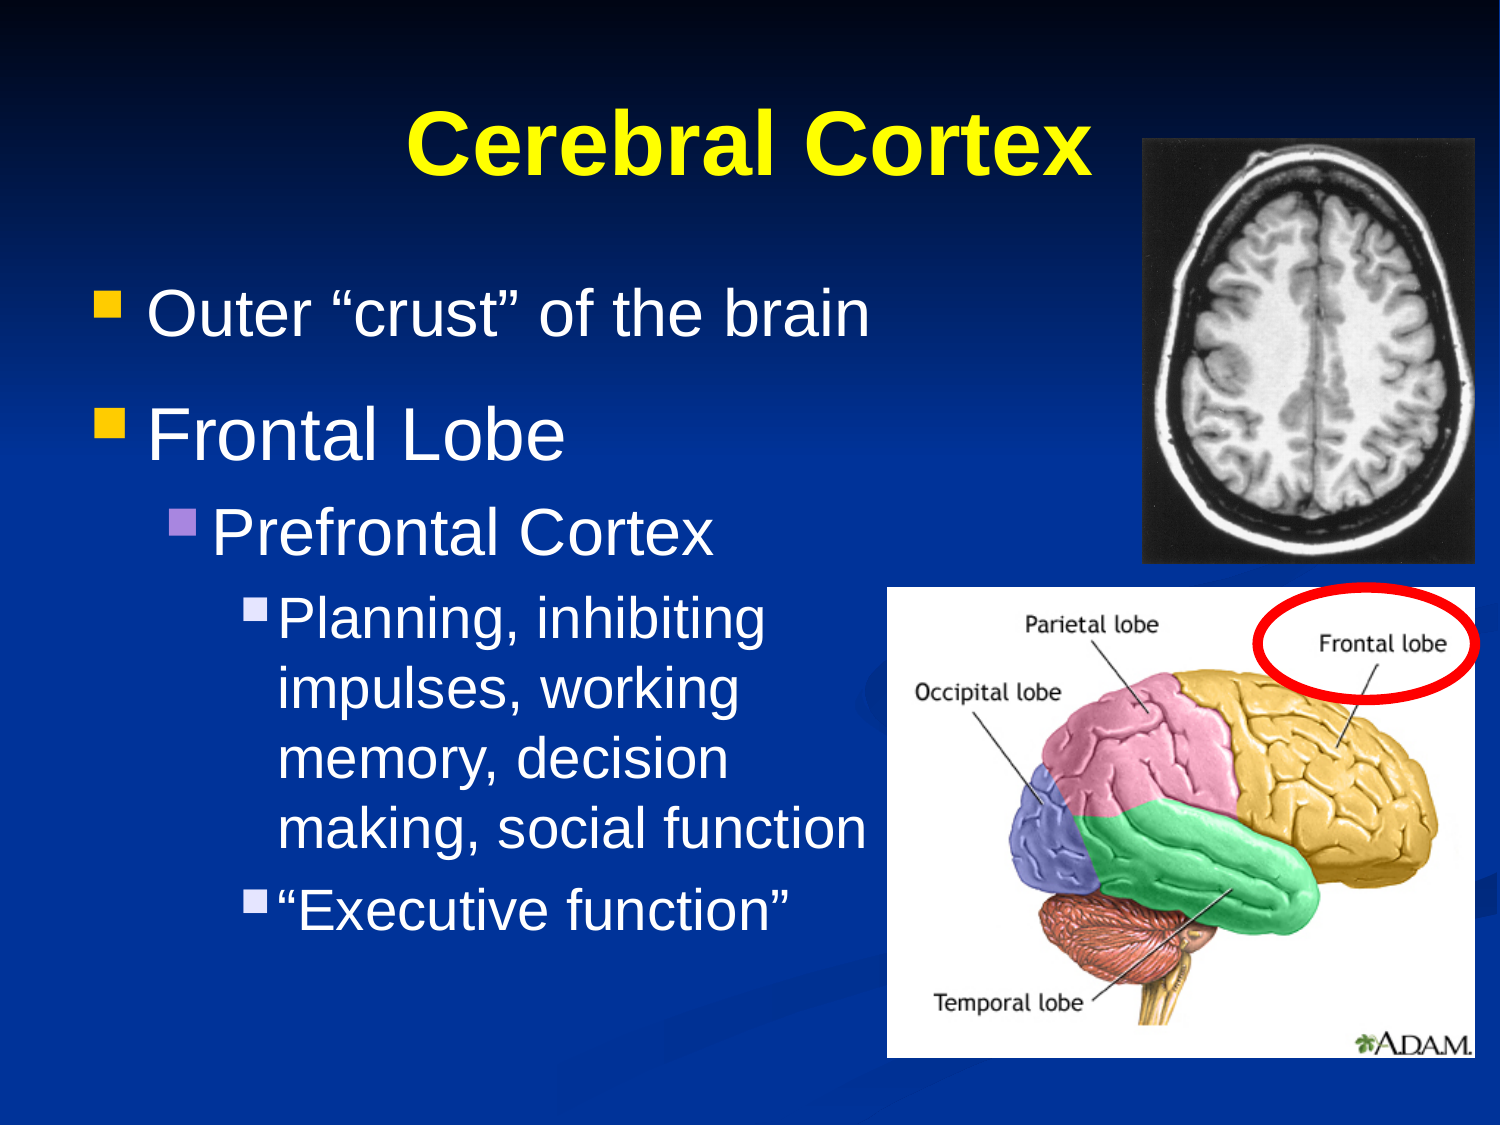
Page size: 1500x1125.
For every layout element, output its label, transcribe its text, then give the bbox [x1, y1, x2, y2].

picture [887, 587, 1476, 1058]
picture [1142, 138, 1476, 565]
title Cerebral Cortex [75, 45, 1425, 233]
list Outer “crust” of the brain Frontal Lobe Prefrontal Cortex Planning, inhibiting impulses, working memory, decision making, social function “Executive function” [75, 262, 888, 1050]
